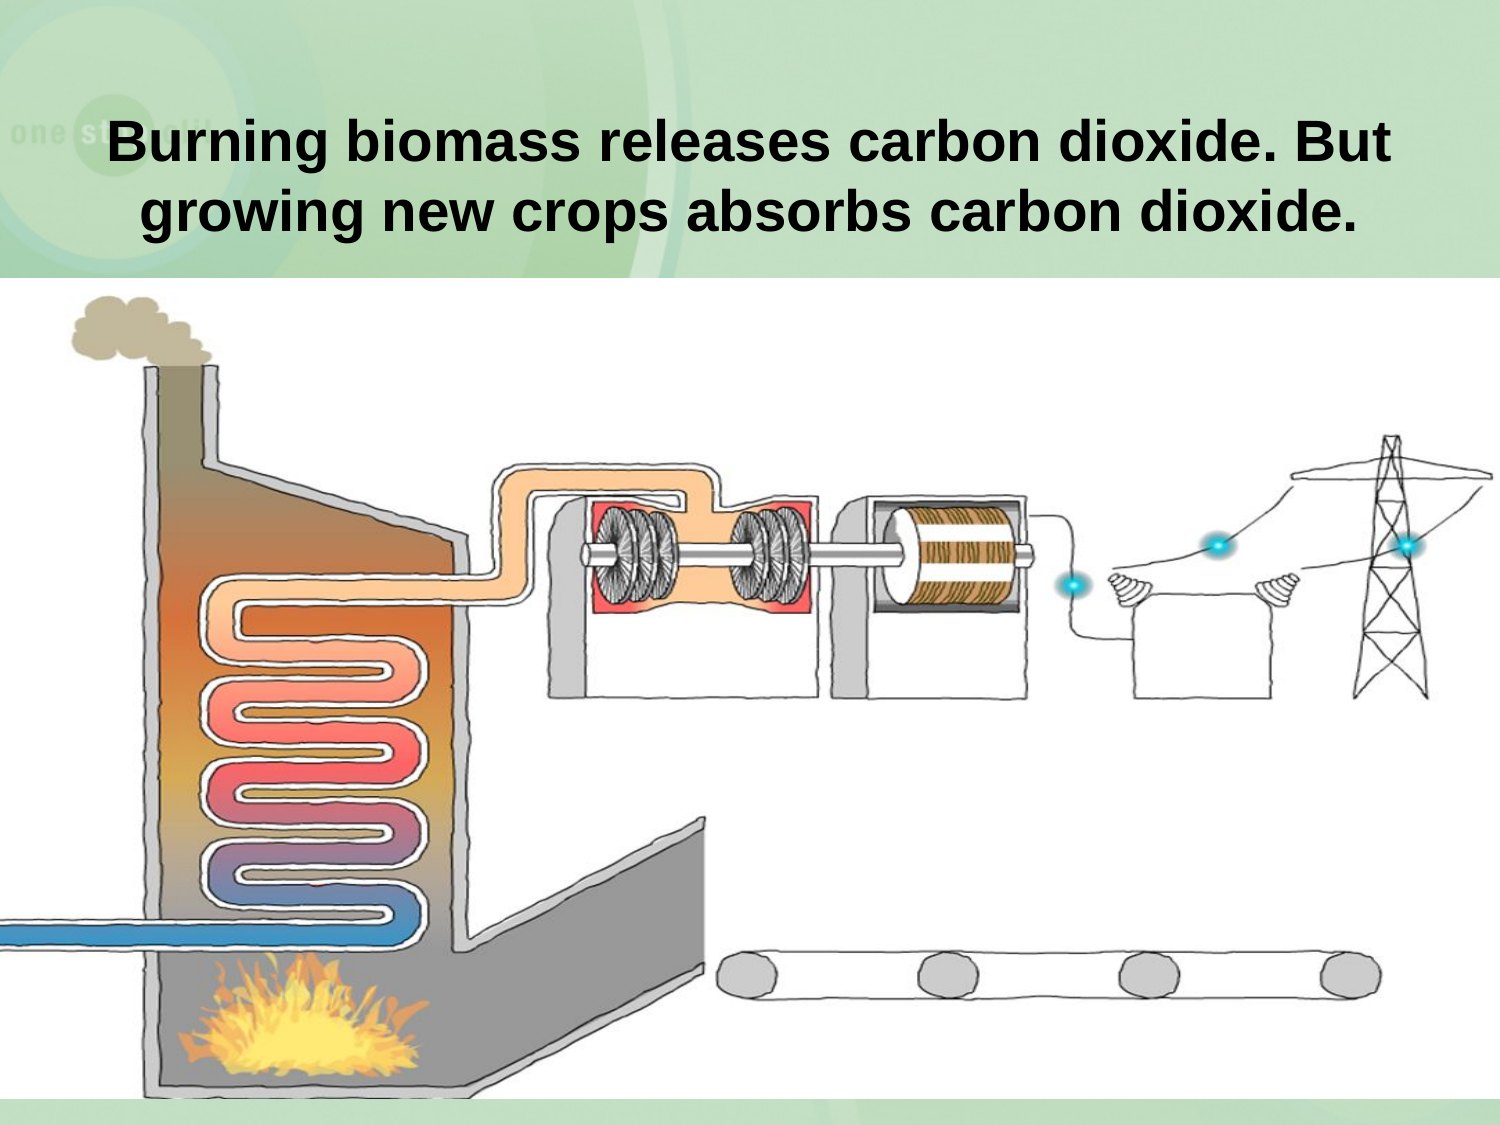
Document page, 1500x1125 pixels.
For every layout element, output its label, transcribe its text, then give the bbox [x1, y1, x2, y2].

picture [0, 0, 1500, 1125]
title Burning biomass releases carbon dioxide. But growing new crops absorbs carbon dioxide. [75, 79, 1425, 268]
